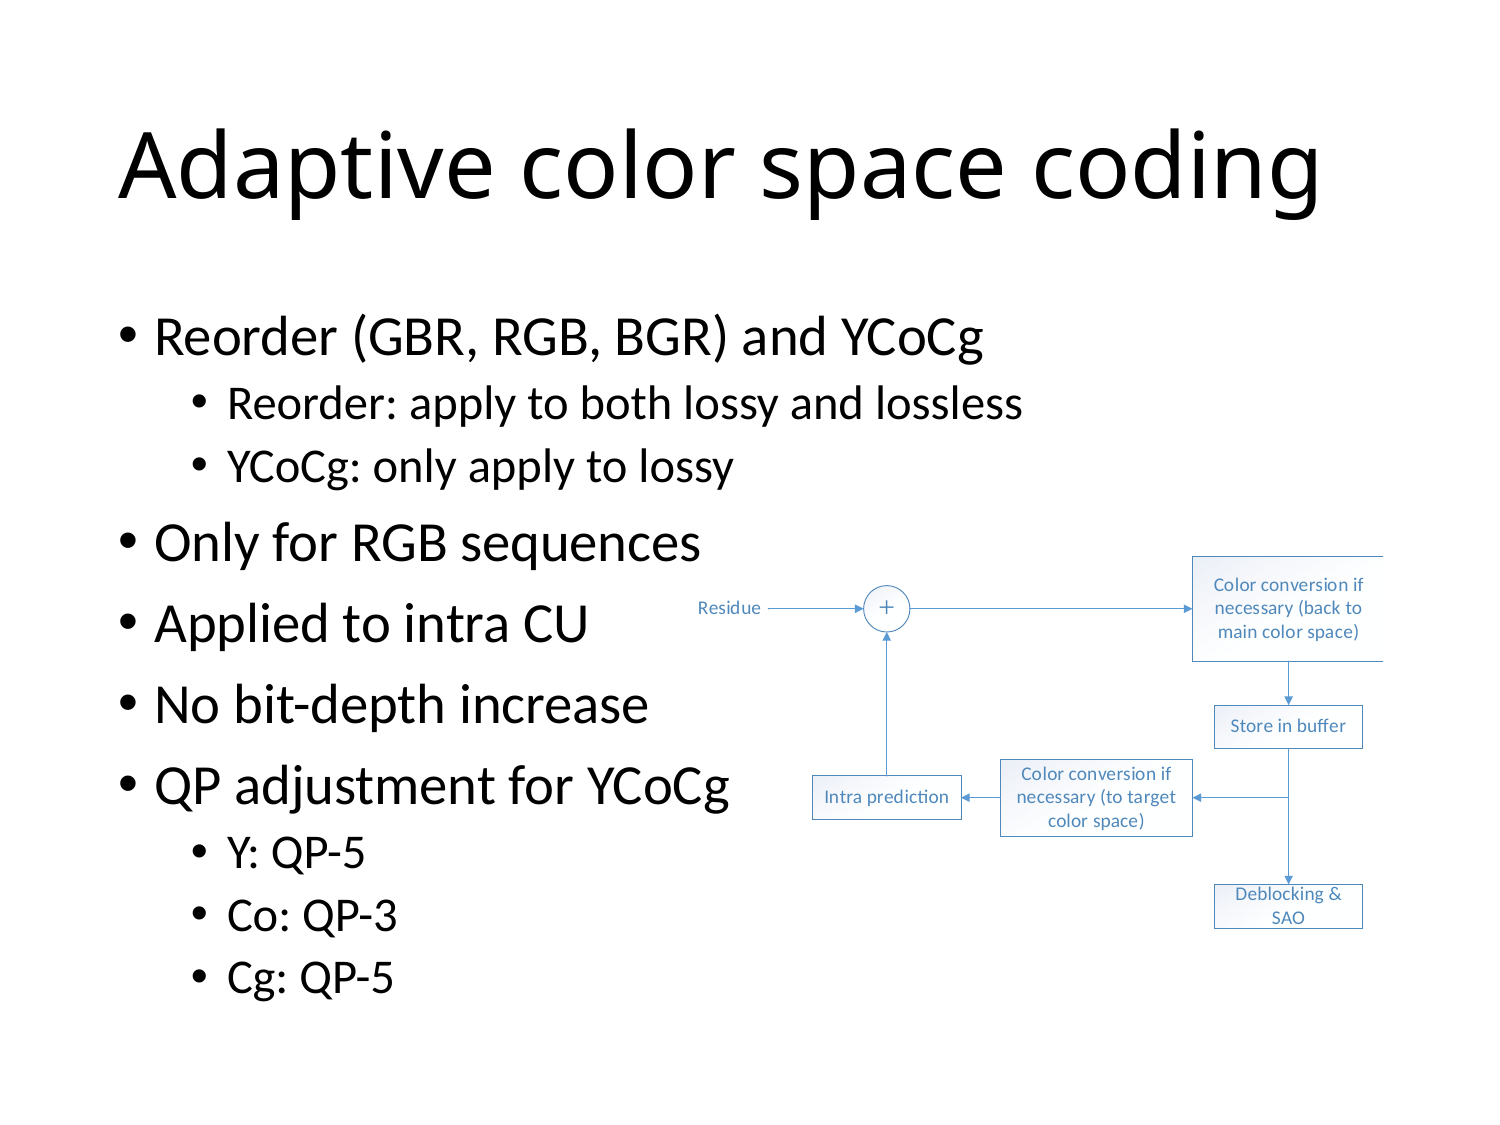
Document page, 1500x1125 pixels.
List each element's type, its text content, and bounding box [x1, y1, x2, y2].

list Reorder (GBR, RGB, BGR) and YCoCg Reorder: apply to both lossy and lossless YCoCg: only apply to lossy Only for RGB sequences Applied to intra CU No bit-depth increase QP adjustment for YCoCg Y: QP-5 Co: QP-3 Cg: QP-5 [103, 299, 1397, 1014]
picture [688, 553, 1384, 929]
title Adaptive color space coding [103, 59, 1397, 278]
